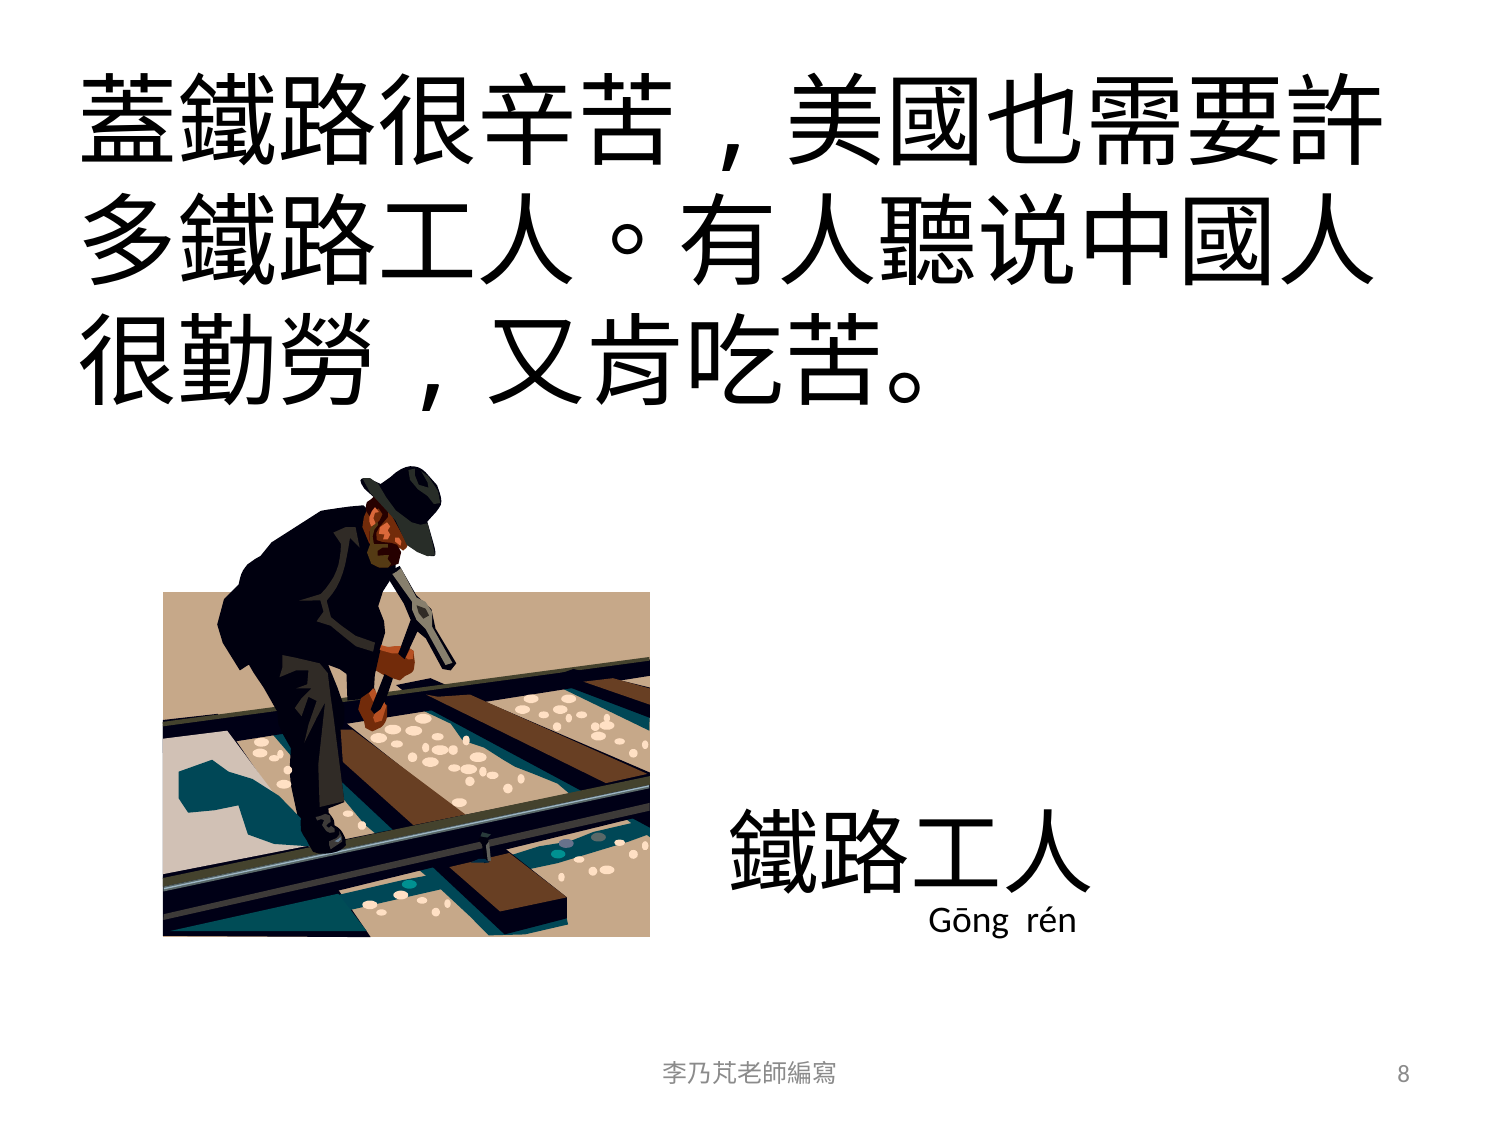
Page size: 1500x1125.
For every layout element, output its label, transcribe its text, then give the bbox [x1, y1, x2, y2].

text_box Gōng rén [913, 887, 1093, 948]
text_box 鐵路工人 [712, 787, 1125, 913]
footer 李乃芃老師編寫 [512, 1042, 988, 1103]
slide_number 8 [1074, 1042, 1425, 1103]
picture [162, 462, 651, 938]
text_box 蓋鐵路很辛苦,美國也需要許多鐵路工人。有人聽说中國人很勤勞,又肯吃苦。 [62, 50, 1463, 425]
